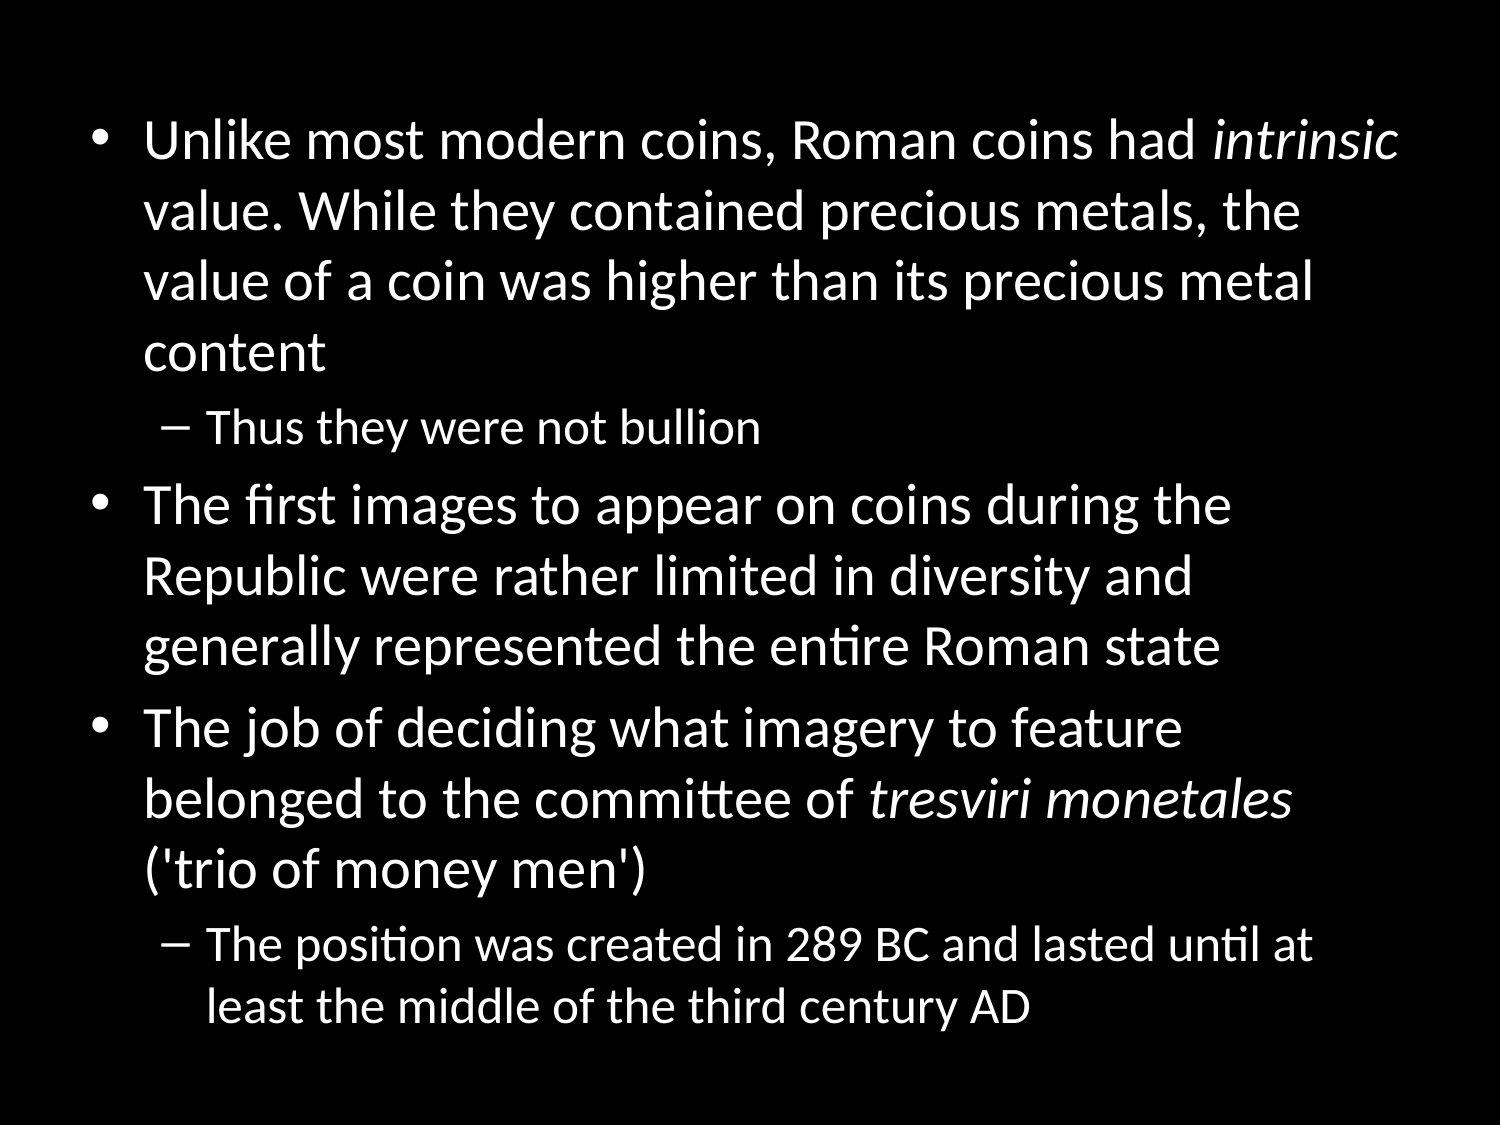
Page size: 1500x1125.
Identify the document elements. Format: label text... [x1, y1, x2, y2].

list Unlike most modern coins, Roman coins had intrinsic value. While they contained precious metals, the value of a coin was higher than its precious metal content Thus they were not bullion The first images to appear on coins during the Republic were rather limited in diversity and generally represented the entire Roman state The job of deciding what imagery to feature belonged to the committee of tresviri monetales ('trio of money men') The position was created in 289 BC and lasted until at least the middle of the third century AD [74, 93, 1426, 1044]
